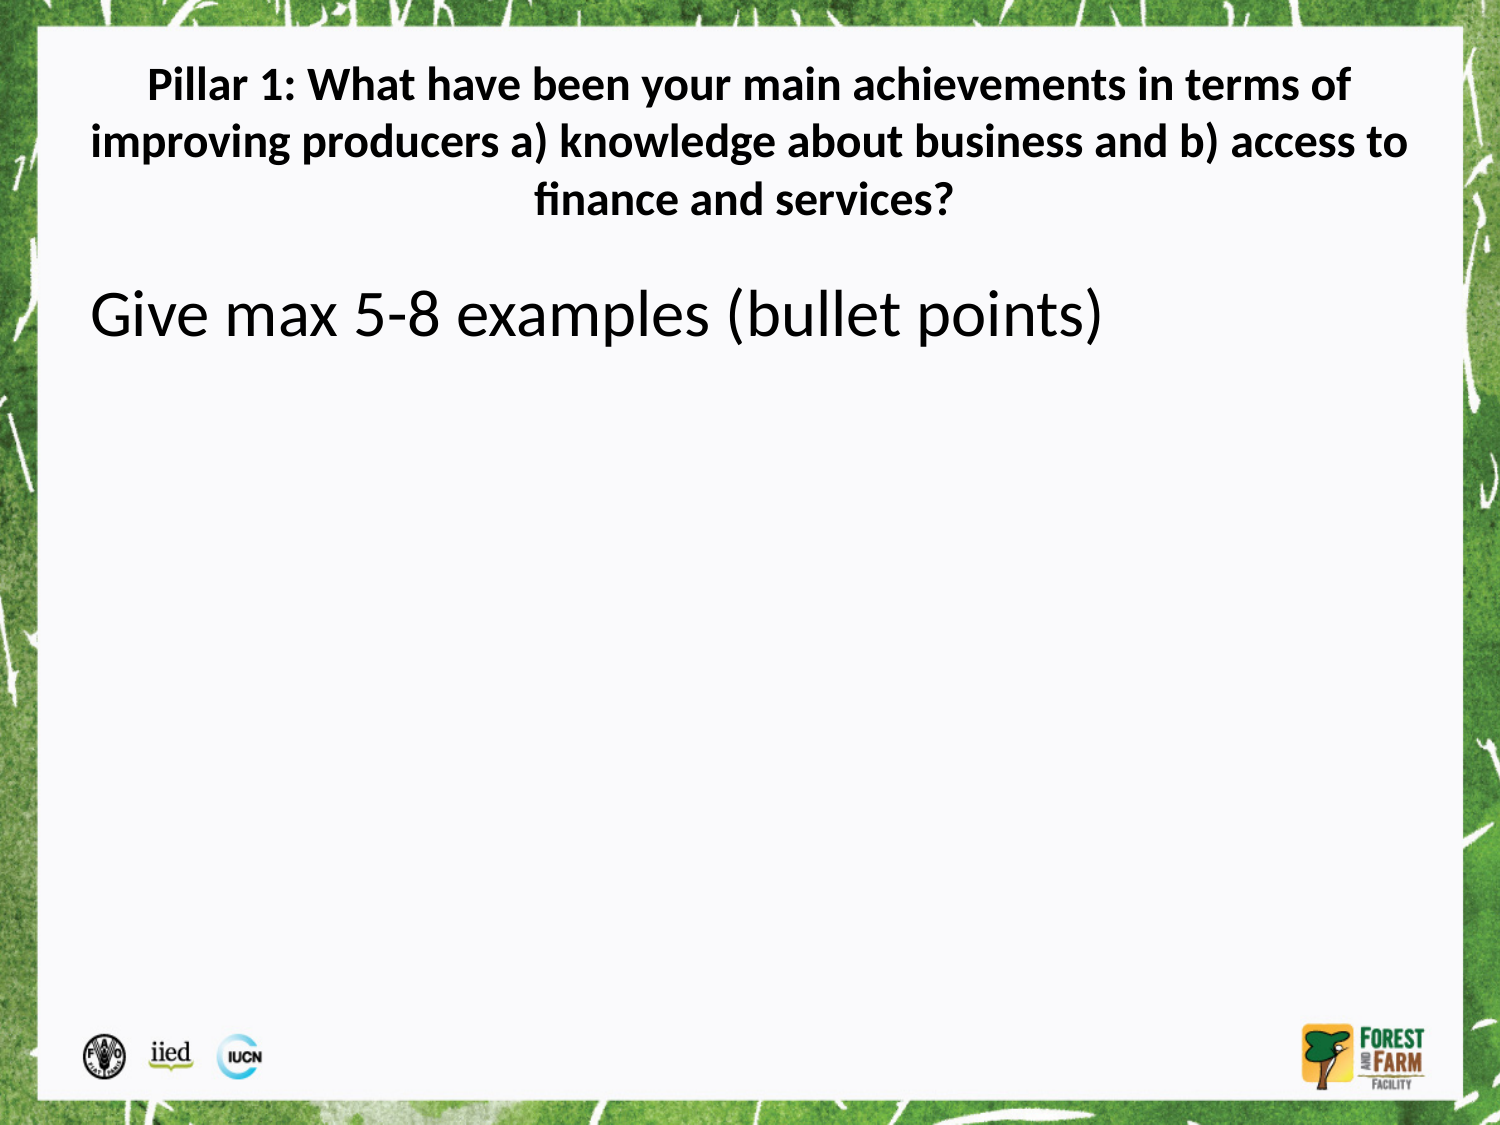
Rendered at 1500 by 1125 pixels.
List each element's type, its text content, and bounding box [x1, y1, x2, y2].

list Give max 5-8 examples (bullet points) [75, 262, 1425, 1005]
picture [0, 0, 1500, 1125]
title Pillar 1: What have been your main achievements in terms of improving producers a) knowledge about business and b) access to finance and services? [75, 45, 1425, 233]
